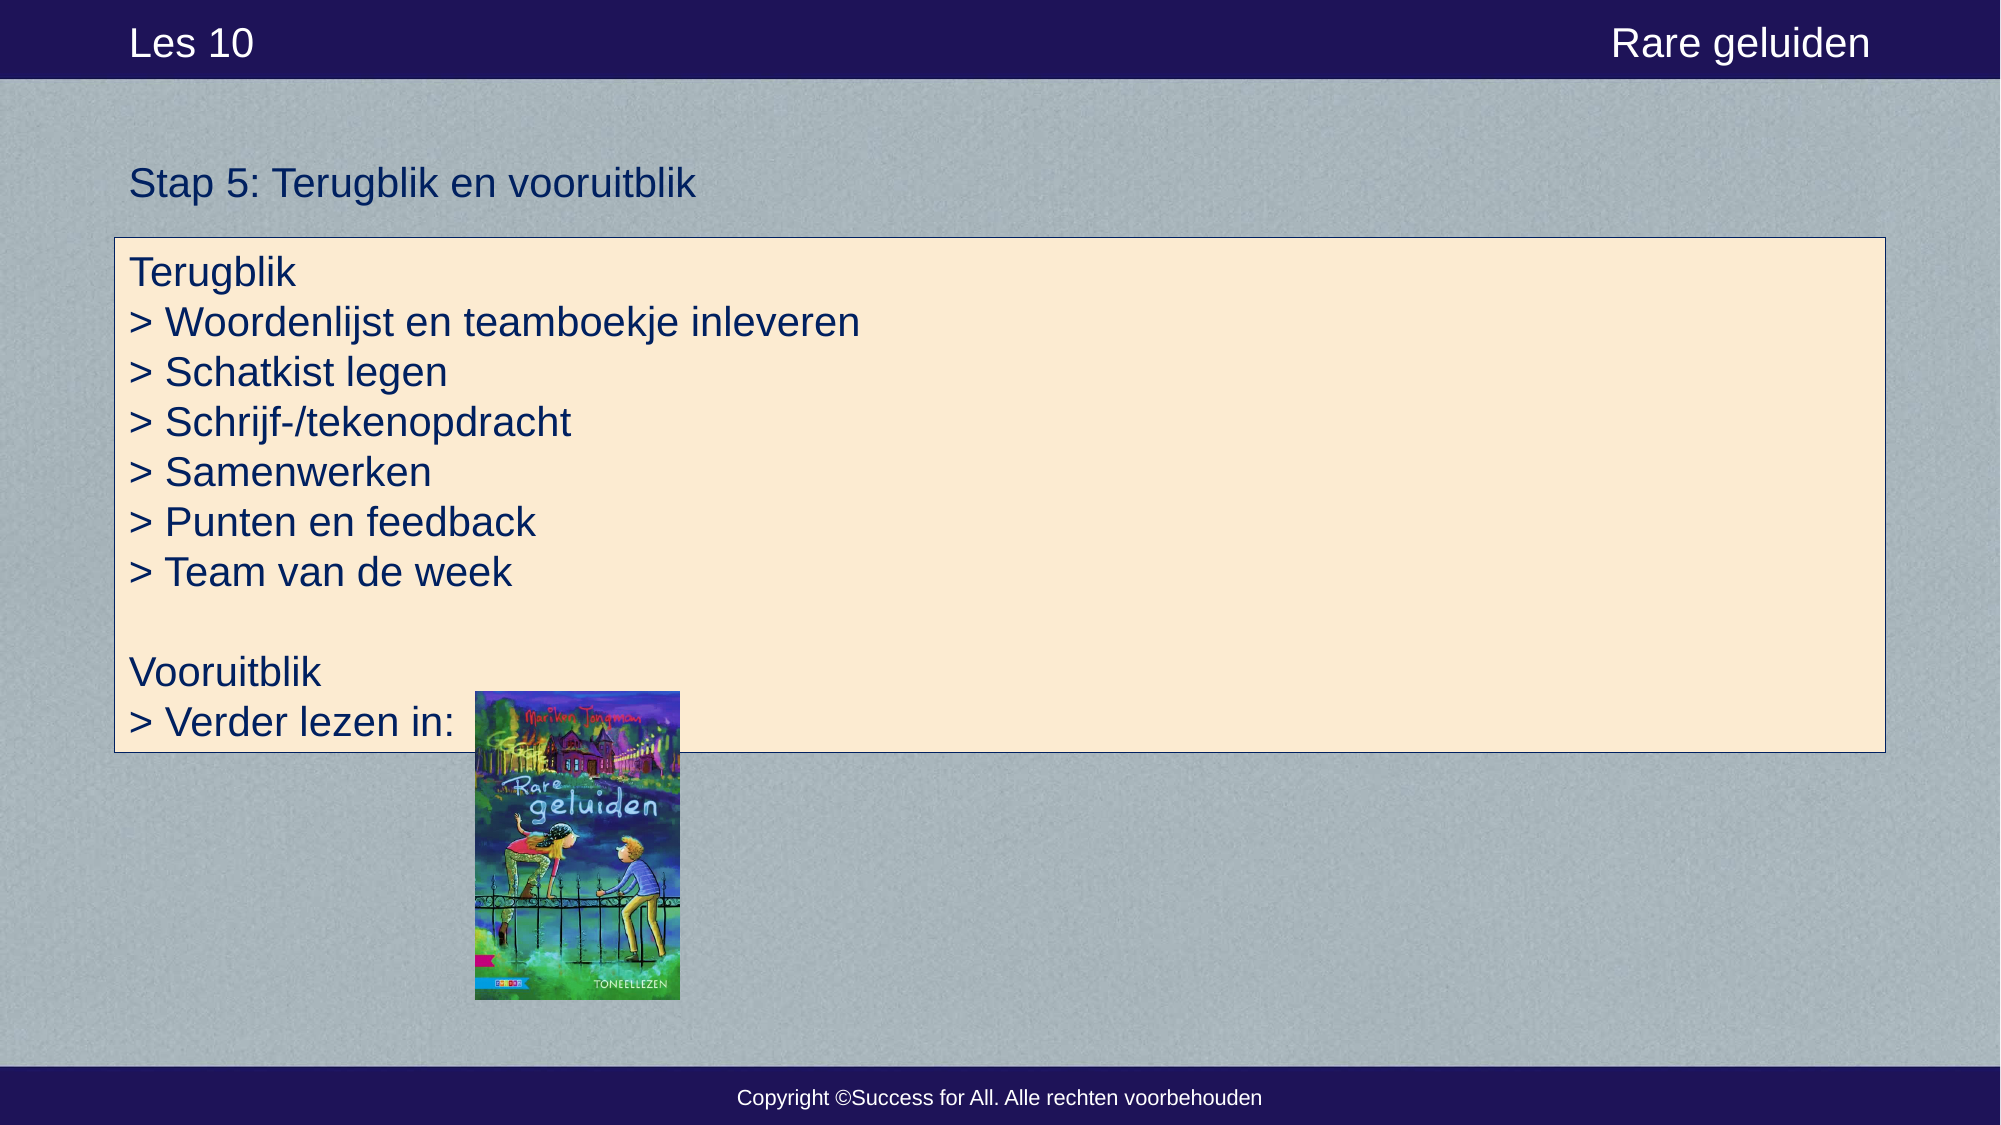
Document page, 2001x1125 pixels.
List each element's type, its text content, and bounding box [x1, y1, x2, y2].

text_box Les 10 [114, 8, 354, 73]
text_box Stap 5: Terugblik en vooruitblik [113, 148, 1635, 214]
text_box Rare geluiden [999, 8, 1886, 73]
text_box Copyright ©Success for All. Alle rechten voorbehouden [0, 1076, 2000, 1125]
text_box Terugblik > Woordenlijst en teamboekje inleveren > Schatkist legen > Schrijf-/tekenopdracht > Samenwerken > Punten en feedback > Team van de week Vooruitblik > Verder lezen in: [114, 237, 1886, 753]
picture [0, 0, 2001, 1125]
